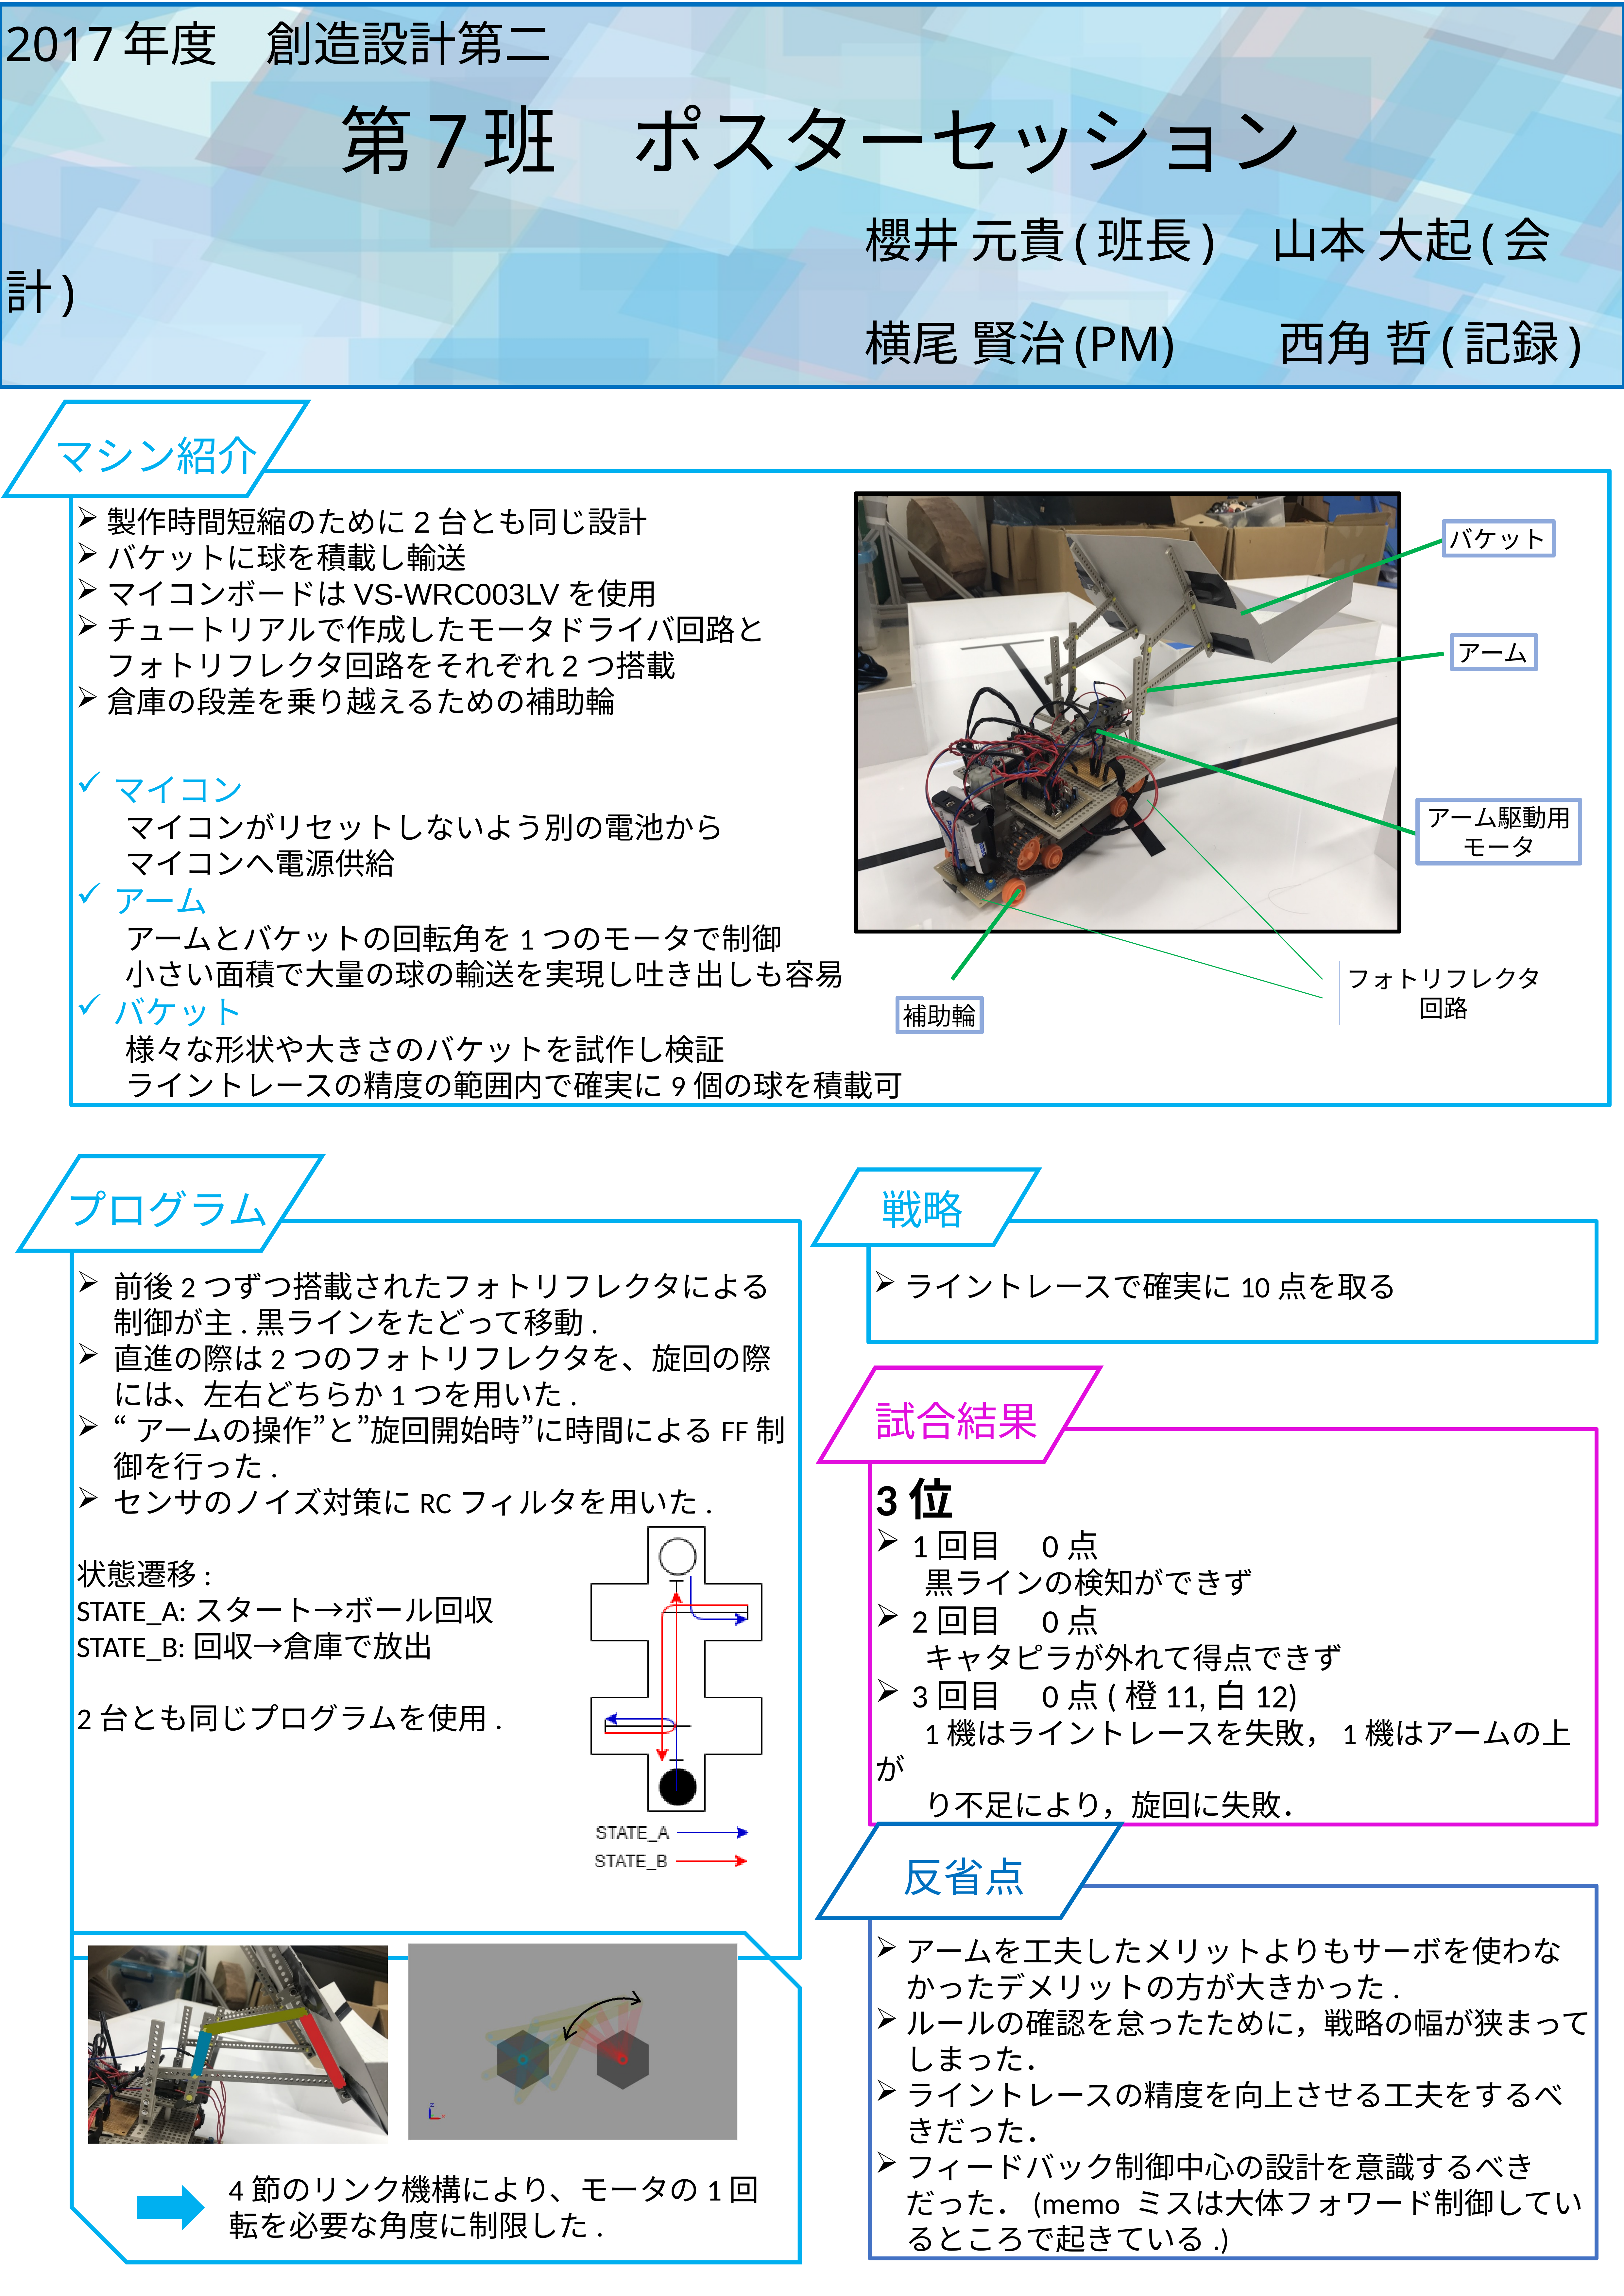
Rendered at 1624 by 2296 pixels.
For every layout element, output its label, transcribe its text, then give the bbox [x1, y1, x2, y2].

picture [88, 1945, 388, 2144]
picture [408, 1943, 738, 2141]
text_box アームを工夫したメリットよりもサーボを使わなかったデメリットの方が大きかった. ルールの確認を怠ったために，戦略の幅が狭まってしまった． ライントレースの精度を向上させる工夫をするべきだった． フィードバック制御中心の設計を意識するべきだった．(memo ミスは大体フォワード制御しているところで起きている.) [870, 1886, 1597, 2259]
text_box 前後2つずつ搭載されたフォトリフレクタによる制御が主.黒ラインをたどって移動. 直進の際は2つのフォトリフレクタを、旋回の際には、左右どちらか1つを用いた. “アームの操作”と”旋回開始時”に時間によるFF制御を行った. センサのノイズ対策にRCフィルタを用いた. 状態遷移: STATE_A:スタート→ボール回収 STATE_B:回収→倉庫で放出 2台とも同じプログラムを使用. [72, 1221, 800, 1959]
text_box マシン紹介 [49, 428, 292, 482]
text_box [71, 471, 1610, 1112]
title 2017年度 創造設計第二 第7班 ポスターセッション 櫻井 元貴(班長) 山本 大起(会計) 横尾 賢治(PM) 西角 哲(記録) [0, 4, 1624, 387]
text_box 戦略 [876, 1181, 988, 1235]
text_box [71, 1932, 800, 2263]
text_box [817, 1823, 1122, 1919]
text_box [813, 1169, 1039, 1245]
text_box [982, 899, 1323, 998]
text_box 反省点 [897, 1849, 1039, 1903]
text_box [4, 401, 308, 497]
picture [578, 1514, 773, 1876]
text_box プログラム [60, 1181, 297, 1236]
text_box [818, 1367, 1101, 1463]
text_box [137, 2185, 205, 2231]
text_box 4節のリンク機構により、モータの1回転を必要な角度に制限した. [224, 2168, 773, 2245]
text_box [18, 1185, 272, 1251]
text_box ライントレースで確実に10点を取る [868, 1221, 1597, 1342]
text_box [1147, 799, 1323, 980]
text_box [63, 1156, 323, 1196]
text_box 試合結果 [870, 1393, 1053, 1447]
text_box 3位 1回目 0点 黒ラインの検知ができず 2回目 0点 キャタピラが外れて得点できず 3回目 0点(橙11,白12) 1機はライントレースを失敗，1機はアームの上が り不足により，旋回に失敗． [870, 1429, 1597, 1825]
